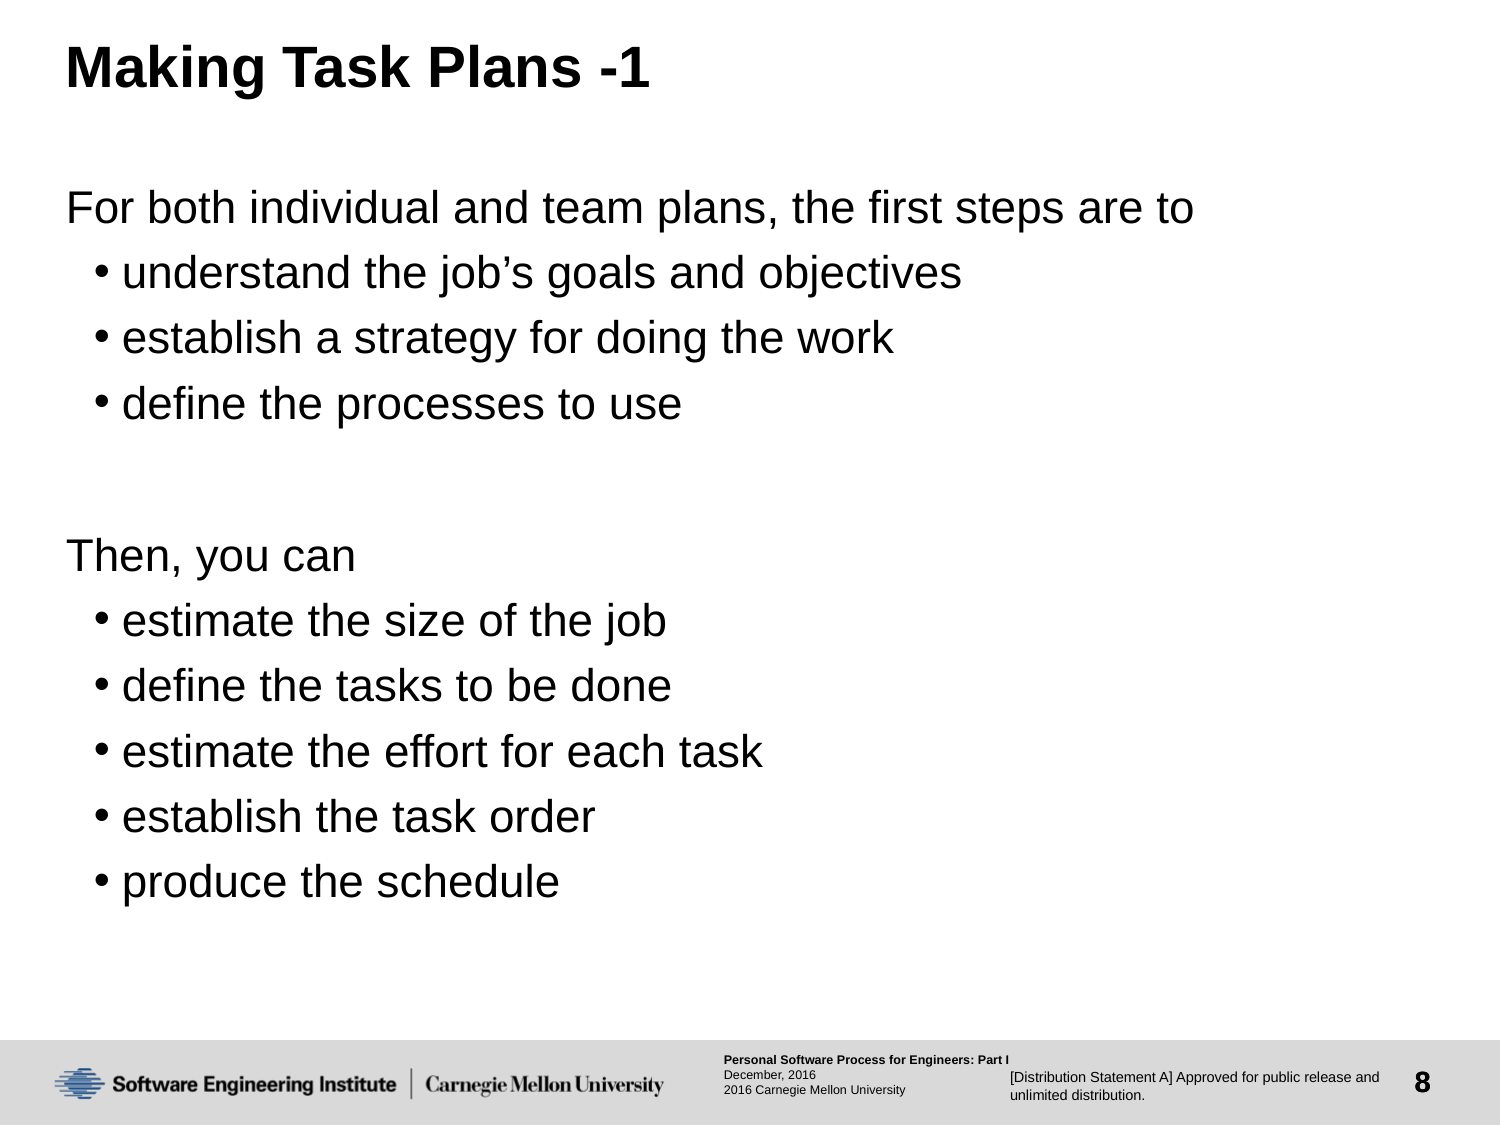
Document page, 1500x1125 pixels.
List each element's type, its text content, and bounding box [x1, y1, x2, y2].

list For both individual and team plans, the first steps are to understand the job’s goals and objectives establish a strategy for doing the work define the processes to use Then, you can estimate the size of the job define the tasks to be done estimate the effort for each task establish the task order produce the schedule [65, 177, 1431, 1000]
title Making Task Plans -1 [65, 37, 1313, 148]
picture [46, 1061, 673, 1104]
